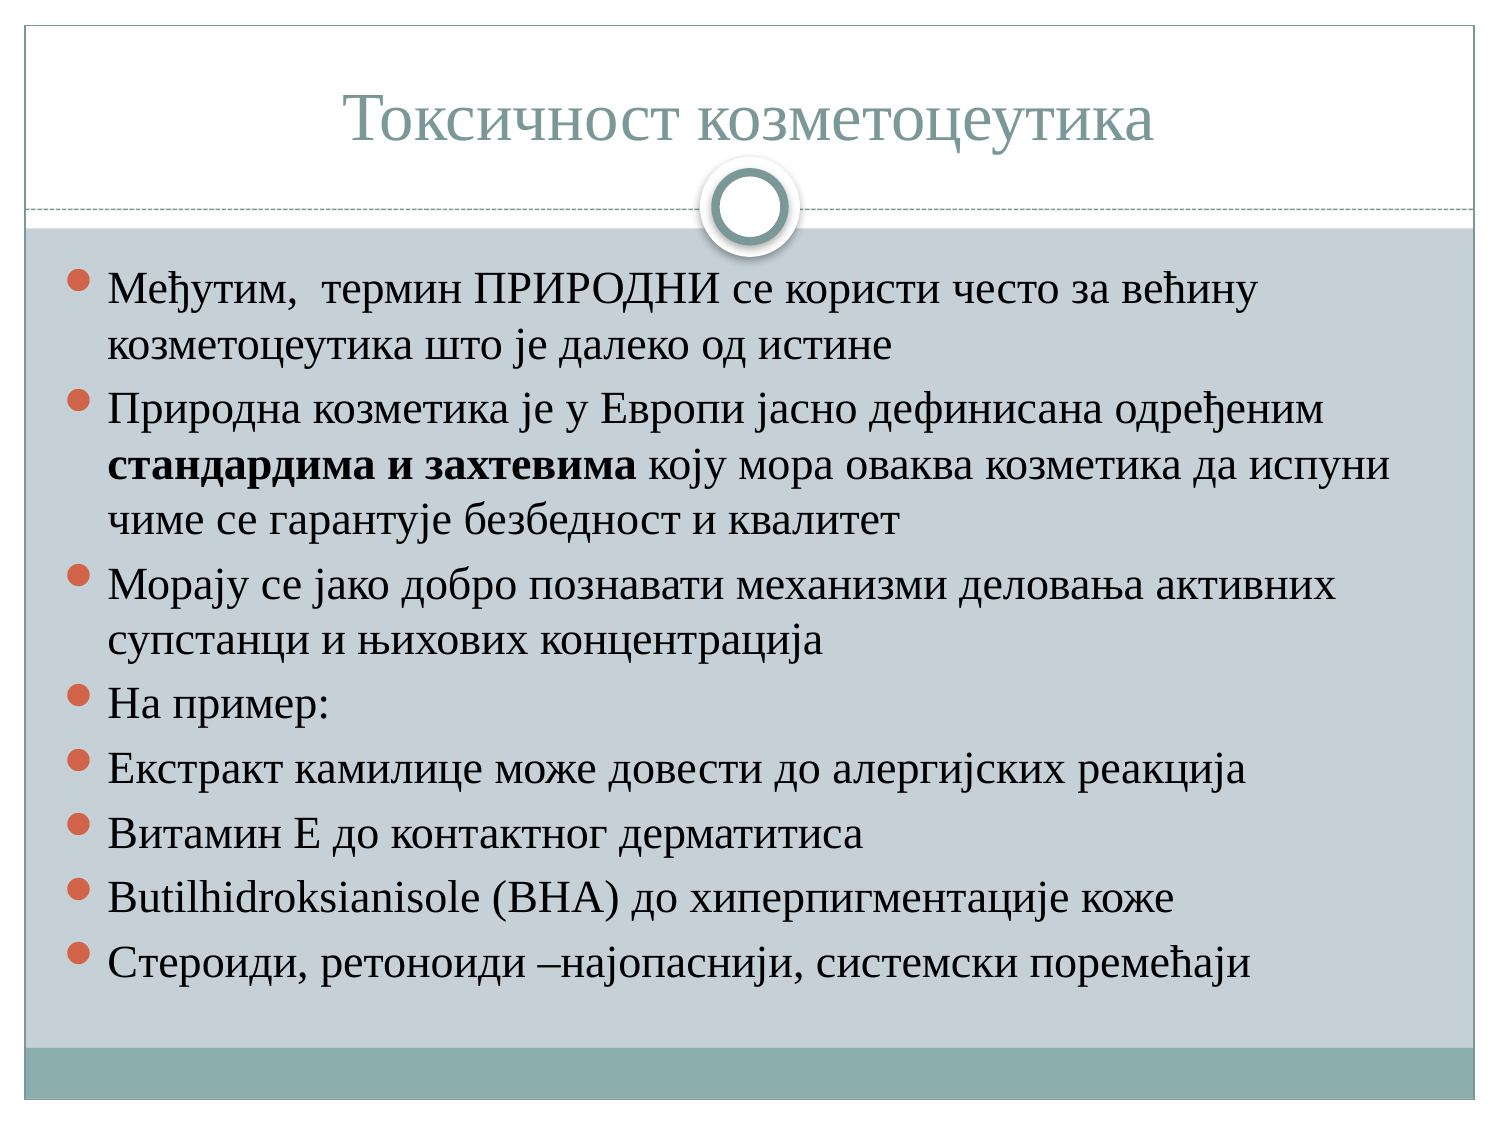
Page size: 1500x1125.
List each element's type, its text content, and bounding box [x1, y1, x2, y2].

list Међутим, термин ПРИРОДНИ се користи често за већину козметоцеутика што је далеко од истине Природна козметика је у Европи јасно дефинисана одређеним стандардима и захтевима коју мора оваква козметика да испуни чиме се гарантује безбедност и квалитет Морају се јако добро познавати механизми деловања активних супстанци и њихових концентрација На пример: Екстракт камилице може довести до алергијских реакција Витамин Е до контактног дерматитиса Butilhidroksianisole (BHA) до хиперпигментације коже Стероиди, ретоноиди –најопаснији, системски поремећаји [49, 250, 1445, 1001]
title Токсичност козметоцеутика [49, 37, 1450, 162]
